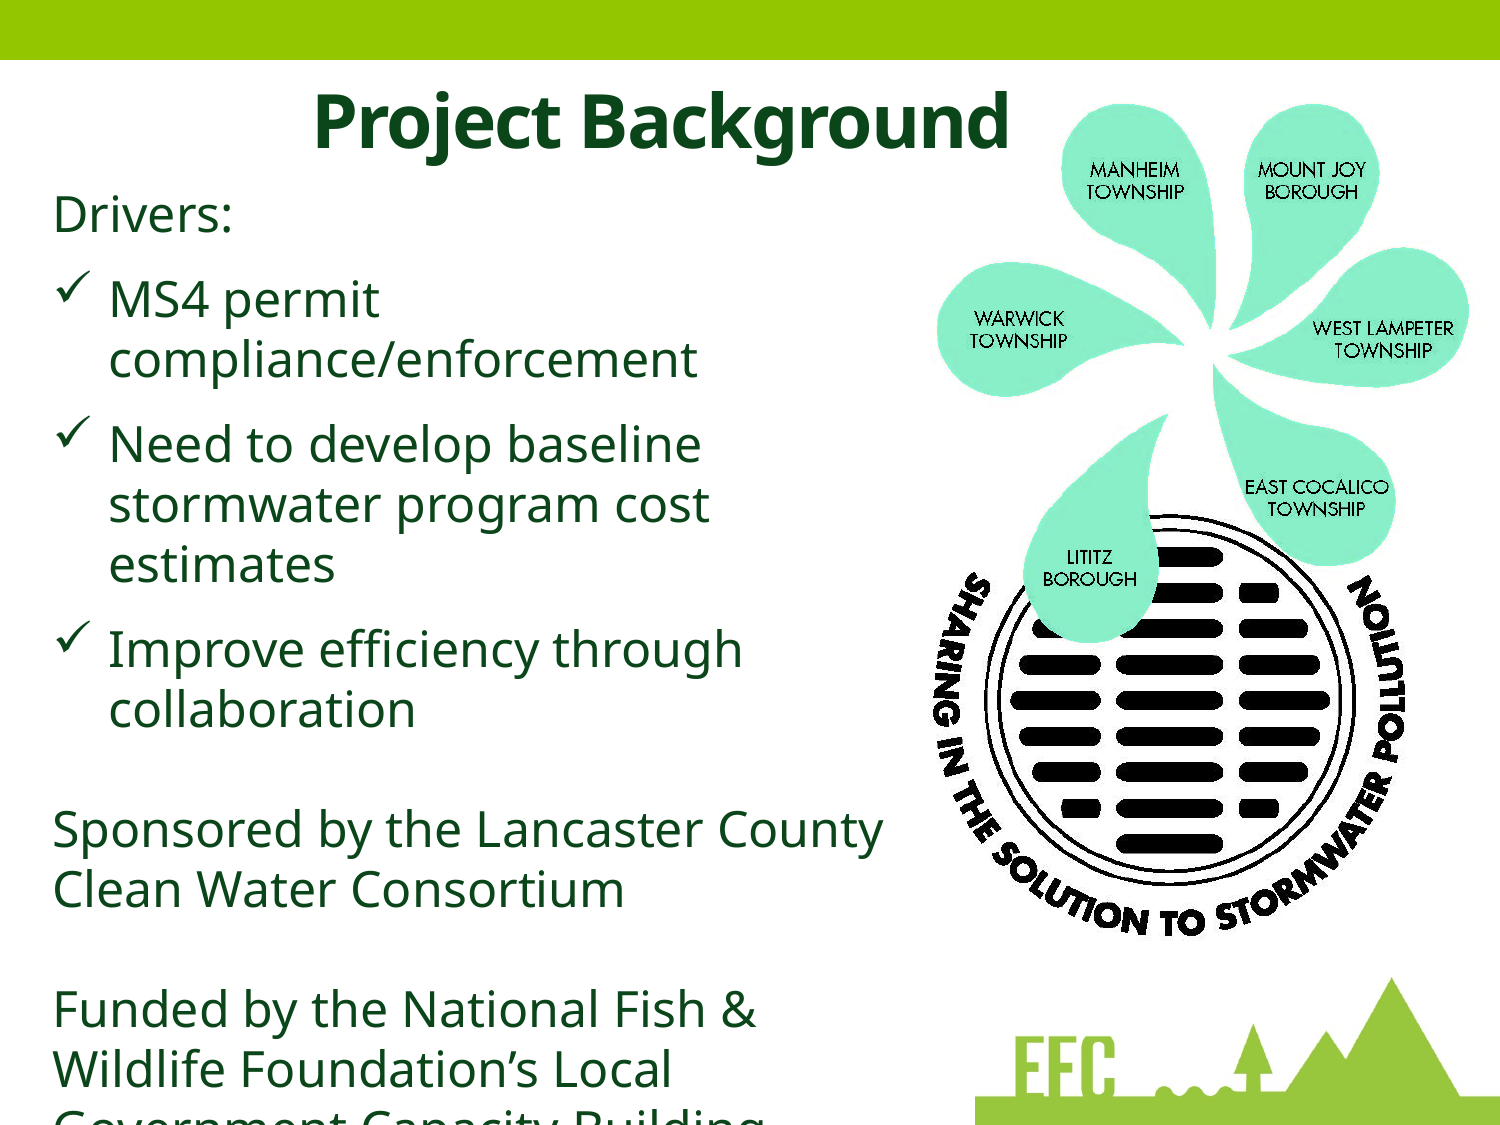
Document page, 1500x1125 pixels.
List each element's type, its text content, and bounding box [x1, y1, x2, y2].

title Project Background [0, 37, 1375, 200]
text_box Drivers: MS4 permit compliance/enforcement Need to develop baseline stormwater program cost estimates Improve efficiency through collaboration Sponsored by the Lancaster County Clean Water Consortium Funded by the National Fish & Wildlife Foundation’s Local Government Capacity Building Initiative [37, 174, 950, 1125]
picture [912, 87, 1490, 953]
picture [975, 977, 1500, 1125]
